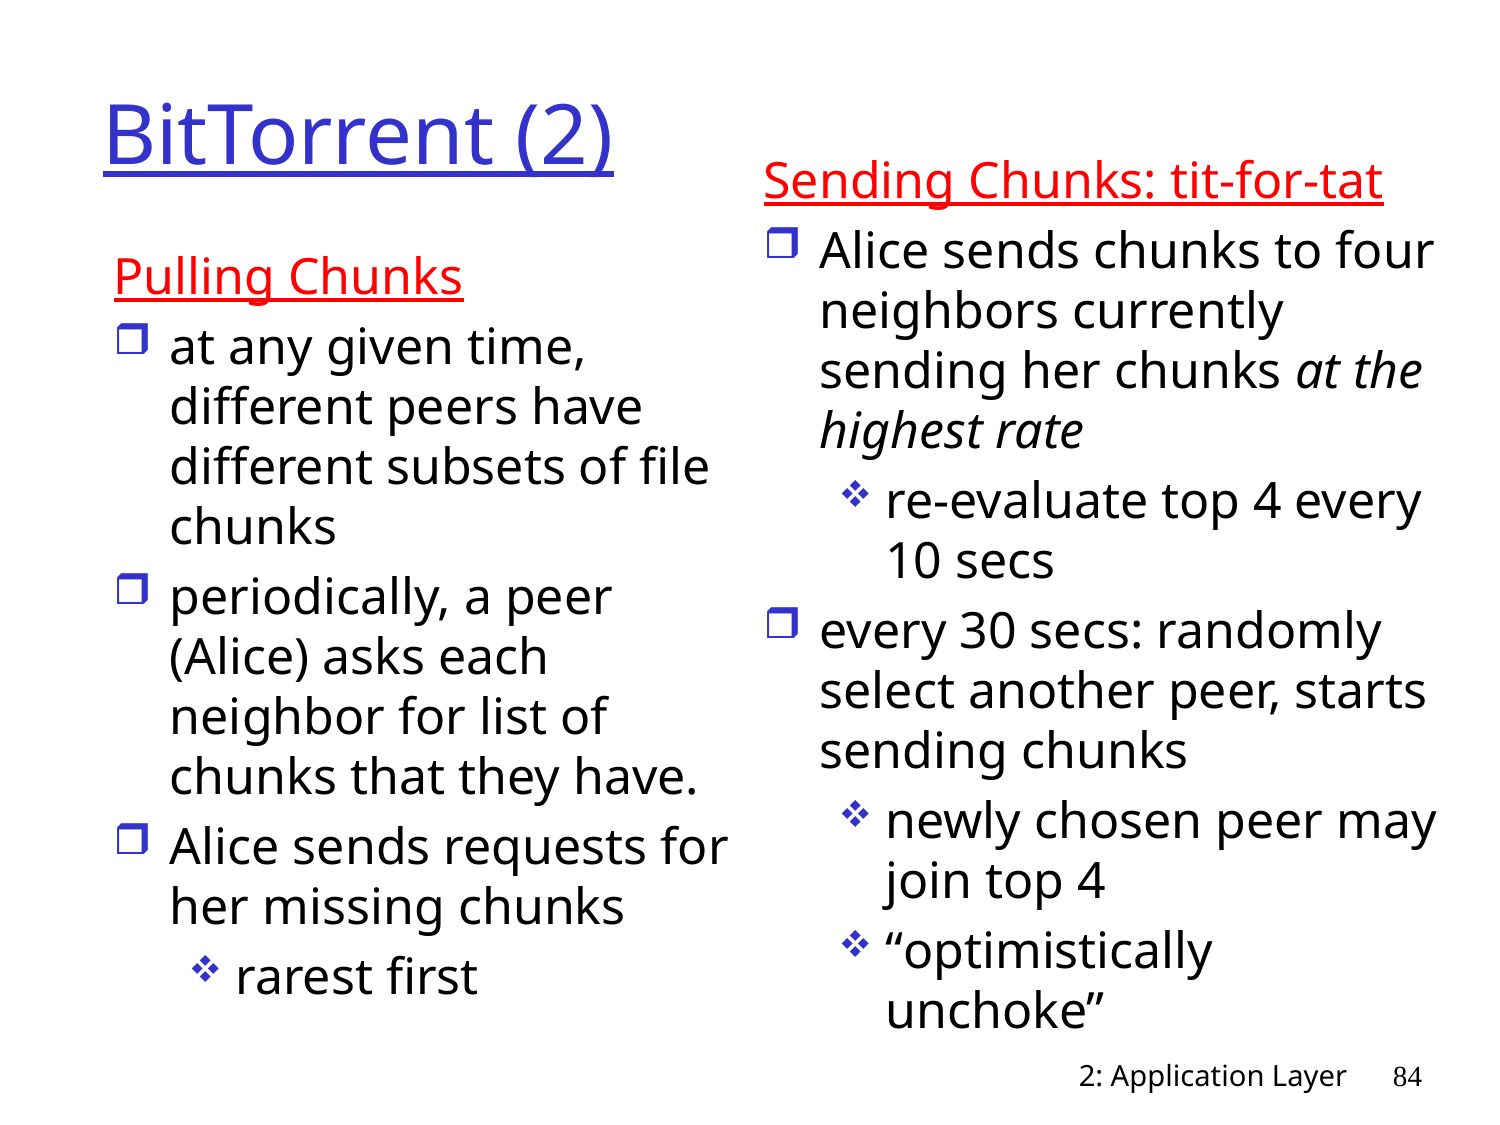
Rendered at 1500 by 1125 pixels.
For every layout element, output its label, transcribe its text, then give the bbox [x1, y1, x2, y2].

text_box Sending Chunks: tit-for-tat Alice sends chunks to four neighbors currently sending her chunks at the highest rate re-evaluate top 4 every 10 secs every 30 secs: randomly select another peer, starts sending chunks newly chosen peer may join top 4 “optimistically unchoke” [748, 141, 1461, 956]
list Pulling Chunks at any given time, different peers have different subsets of file chunks periodically, a peer (Alice) asks each neighbor for list of chunks that they have. Alice sends requests for her missing chunks rarest first [98, 236, 754, 1052]
footer 2: Application Layer [887, 1049, 1362, 1125]
title BitTorrent (2) [87, 37, 1363, 226]
slide_number 84 [1362, 1049, 1438, 1125]
